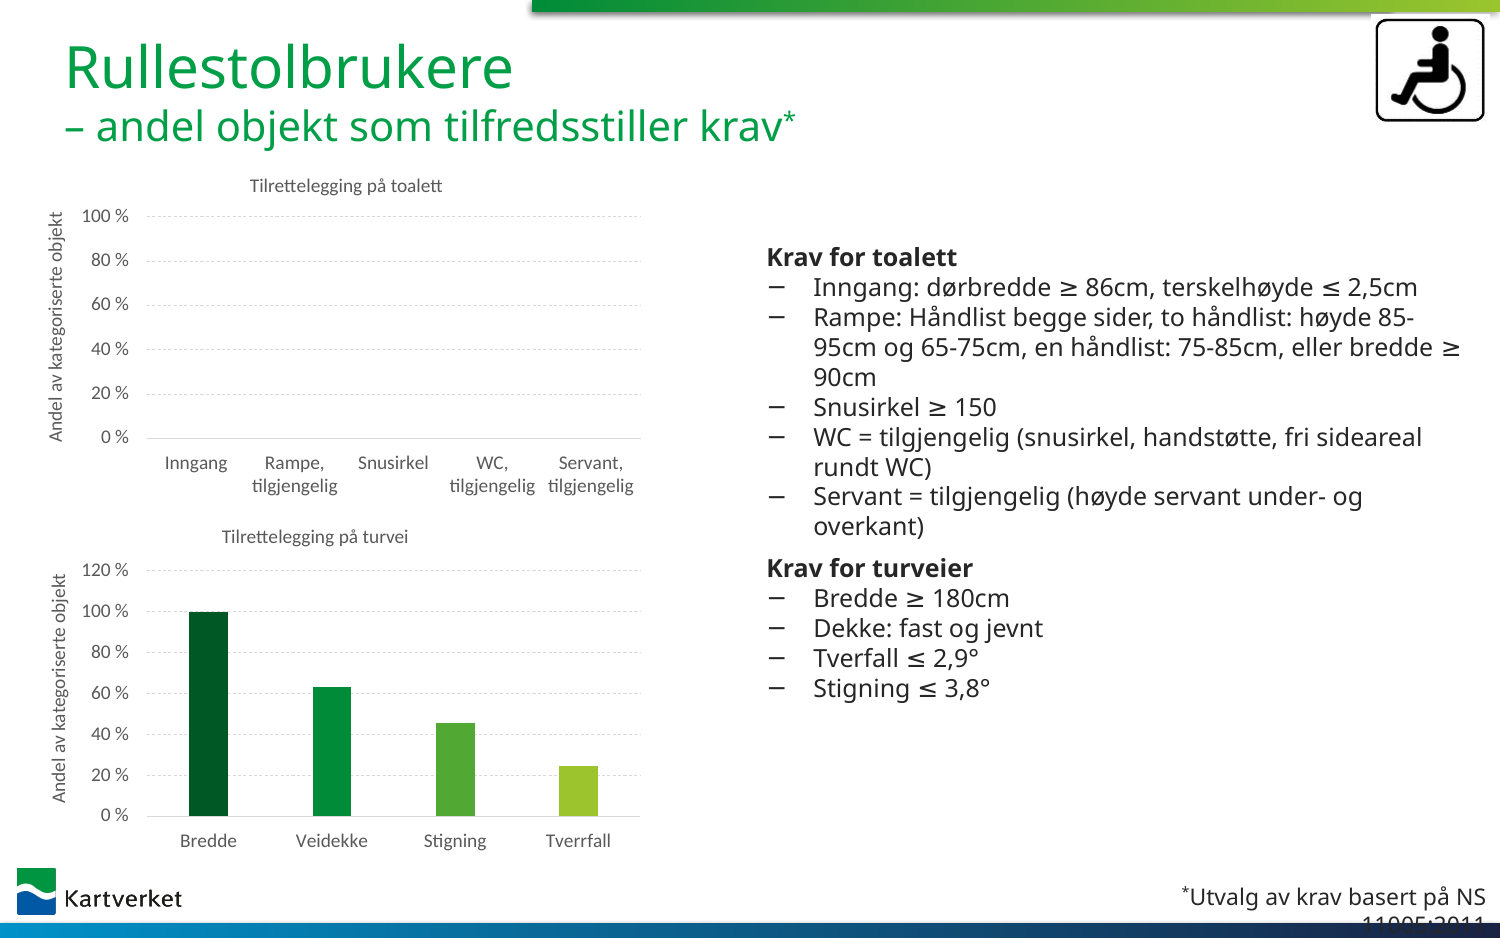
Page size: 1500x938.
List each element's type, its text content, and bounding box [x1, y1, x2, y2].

picture [1371, 13, 1491, 127]
picture [41, 166, 652, 505]
text_box Krav for turveier Bredde ≥ 180cm Dekke: fast og jevnt Tverfall ≤ 2,9° Stigning ≤ 3,8° [751, 545, 1483, 710]
picture [41, 520, 652, 859]
text_box Krav for toalett Inngang: dørbredde ≥ 86cm, terskelhøyde ≤ 2,5cm Rampe: Håndlist begge sider, to håndlist: høyde 85-95cm og 65-75cm, en håndlist: 75-85cm, eller bredde ≥ 90cm Snusirkel ≥ 150 WC = tilgjengelig (snusirkel, handstøtte, fri sideareal rundt WC) Servant = tilgjengelig (høyde servant under- og overkant) [751, 234, 1483, 545]
text_box *Utvalg av krav basert på NS 11005:2011 [1068, 873, 1500, 938]
text_box Rullestolbrukere – andel objekt som tilfredsstiller krav* [49, 14, 1431, 158]
